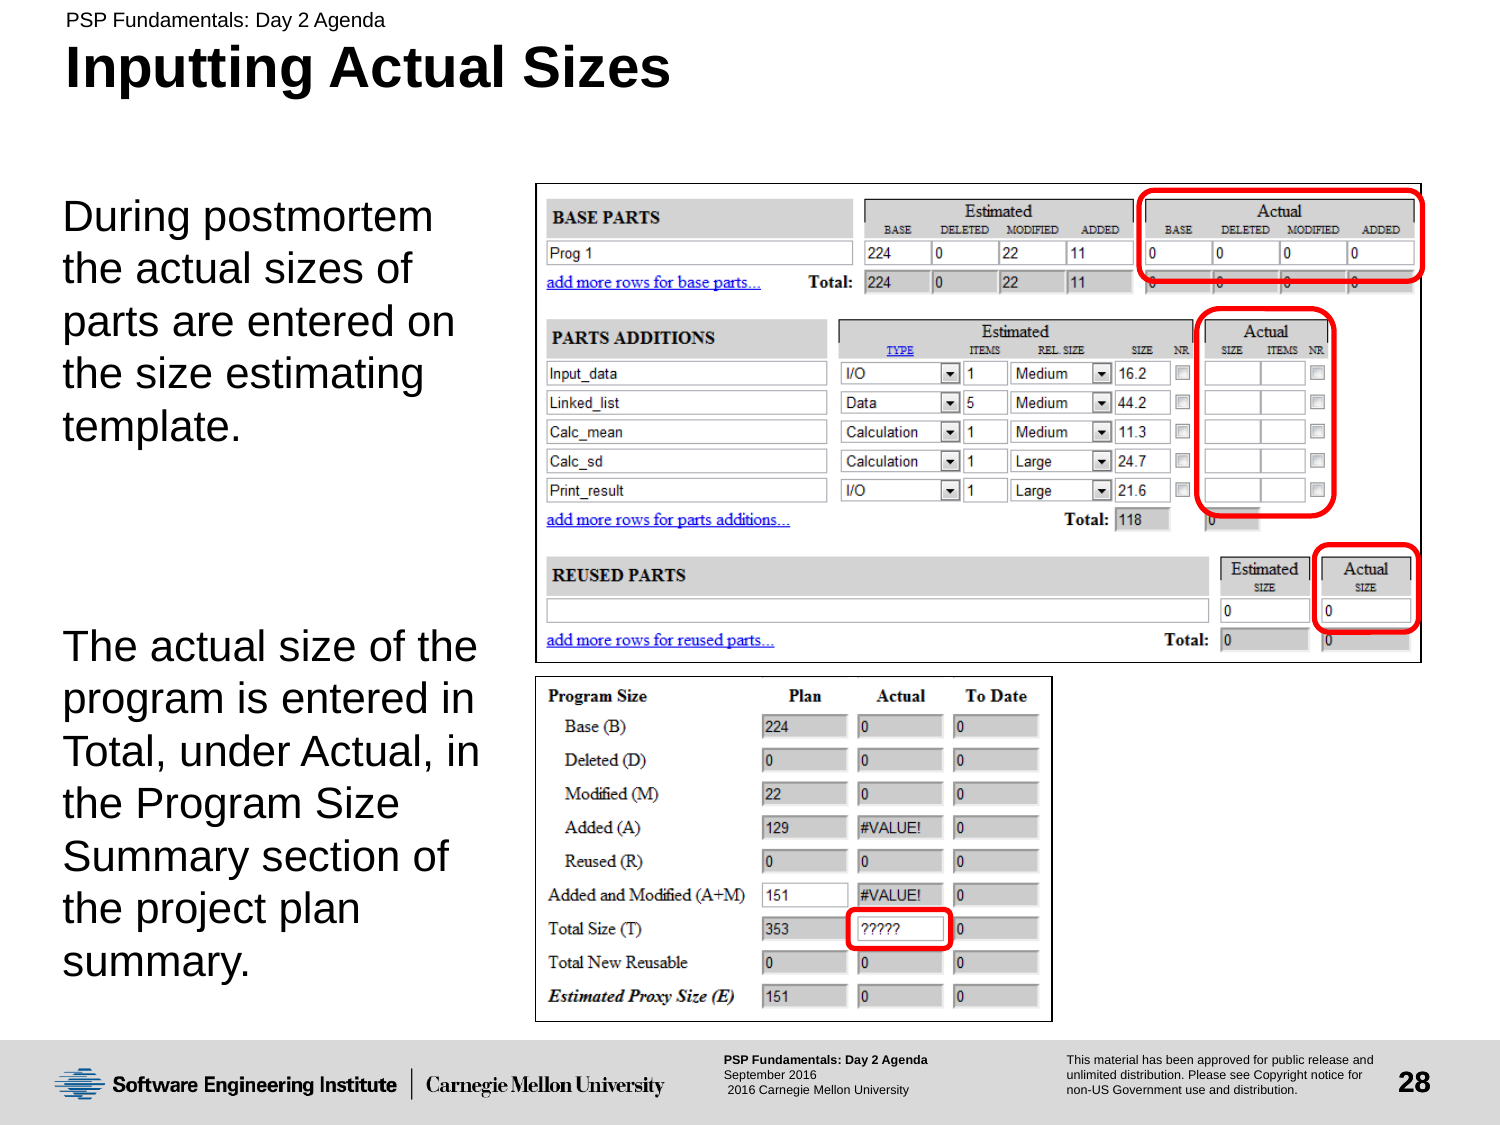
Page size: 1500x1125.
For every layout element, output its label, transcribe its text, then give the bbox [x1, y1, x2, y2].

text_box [536, 677, 1052, 1021]
list During postmortem the actual sizes of parts are entered on the size estimating template. The actual size of the program is entered in Total, under Actual, in the Program Size Summary section of the project plan summary. [62, 187, 507, 1000]
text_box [536, 184, 1423, 662]
title Inputting Actual Sizes [65, 37, 1430, 148]
picture [46, 1061, 673, 1104]
